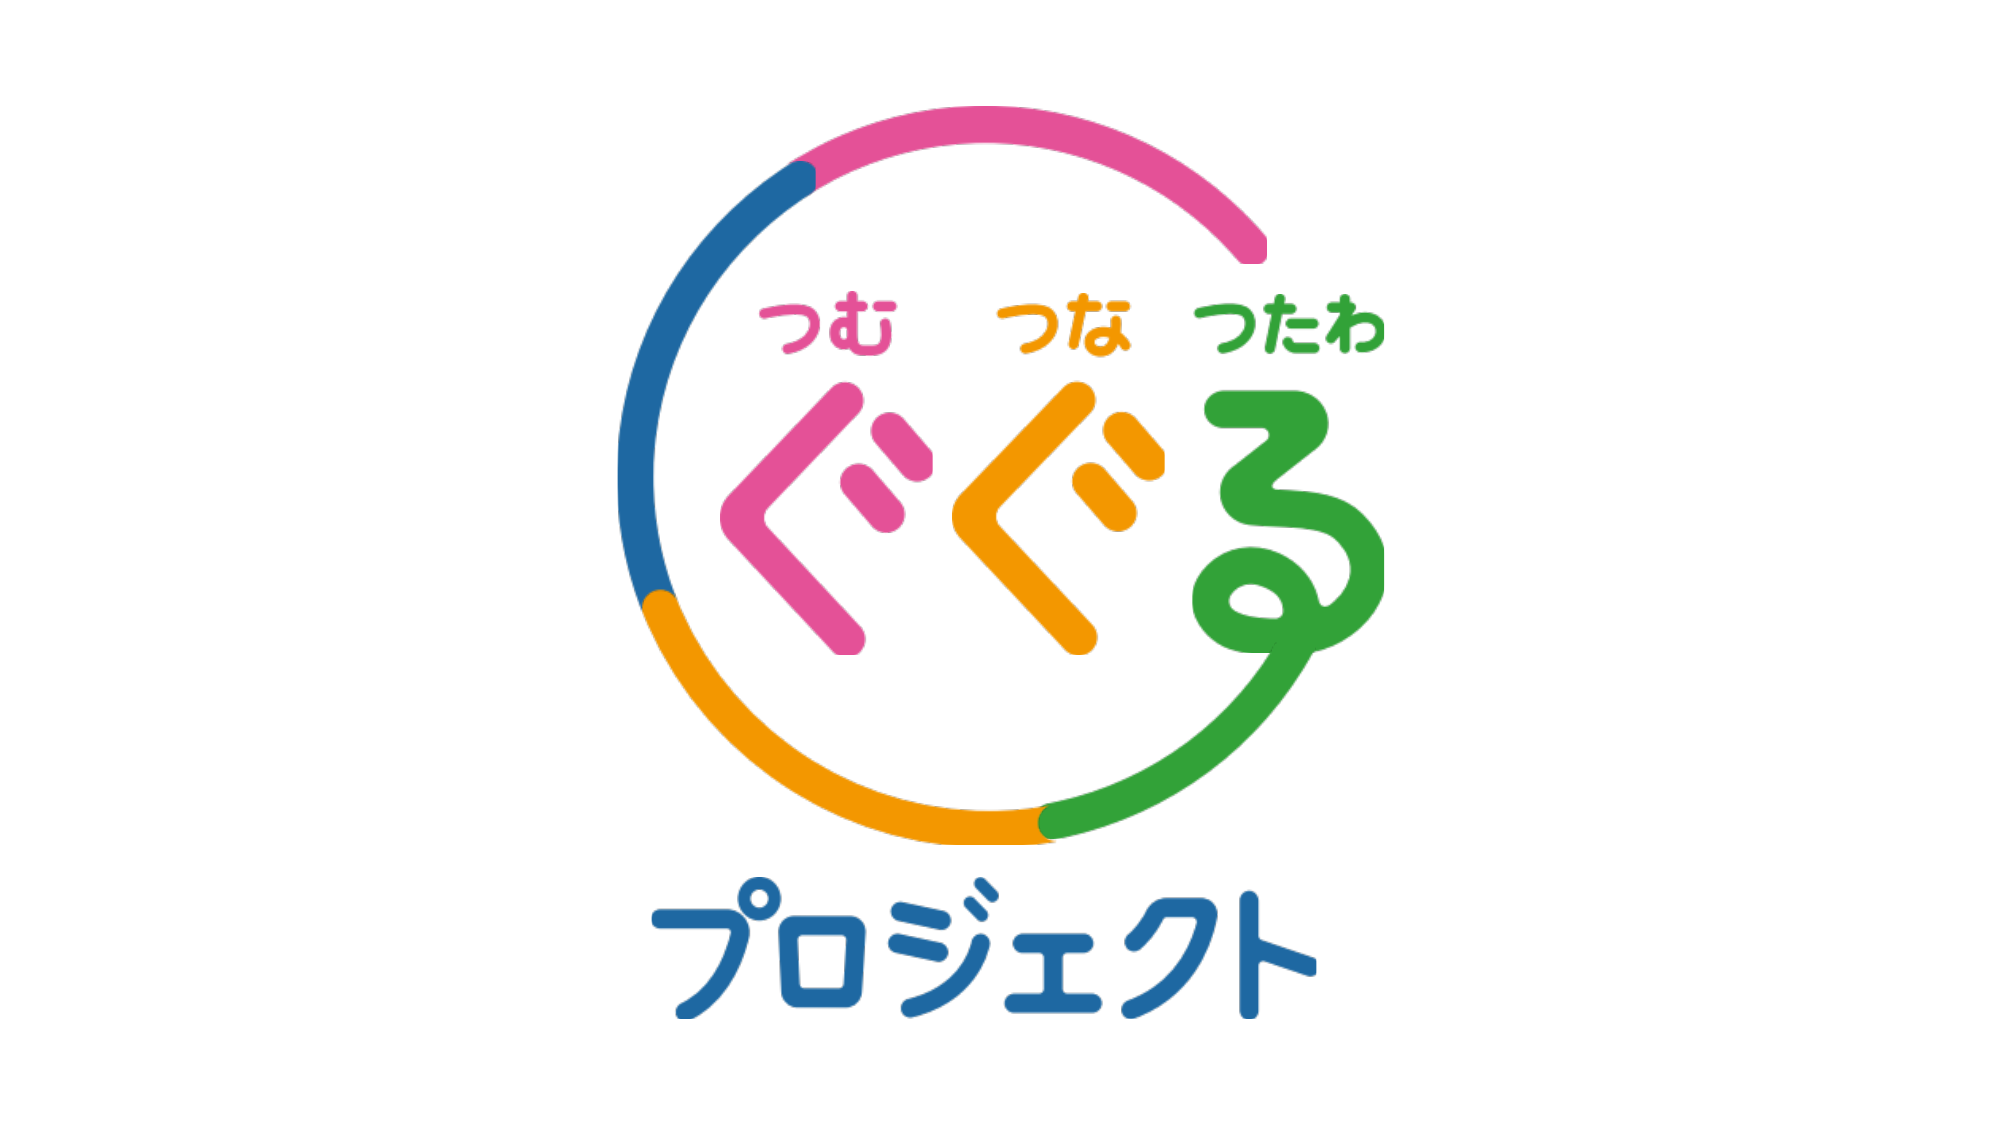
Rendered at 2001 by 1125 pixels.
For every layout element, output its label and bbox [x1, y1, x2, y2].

picture [617, 106, 1384, 845]
picture [651, 877, 1317, 1019]
